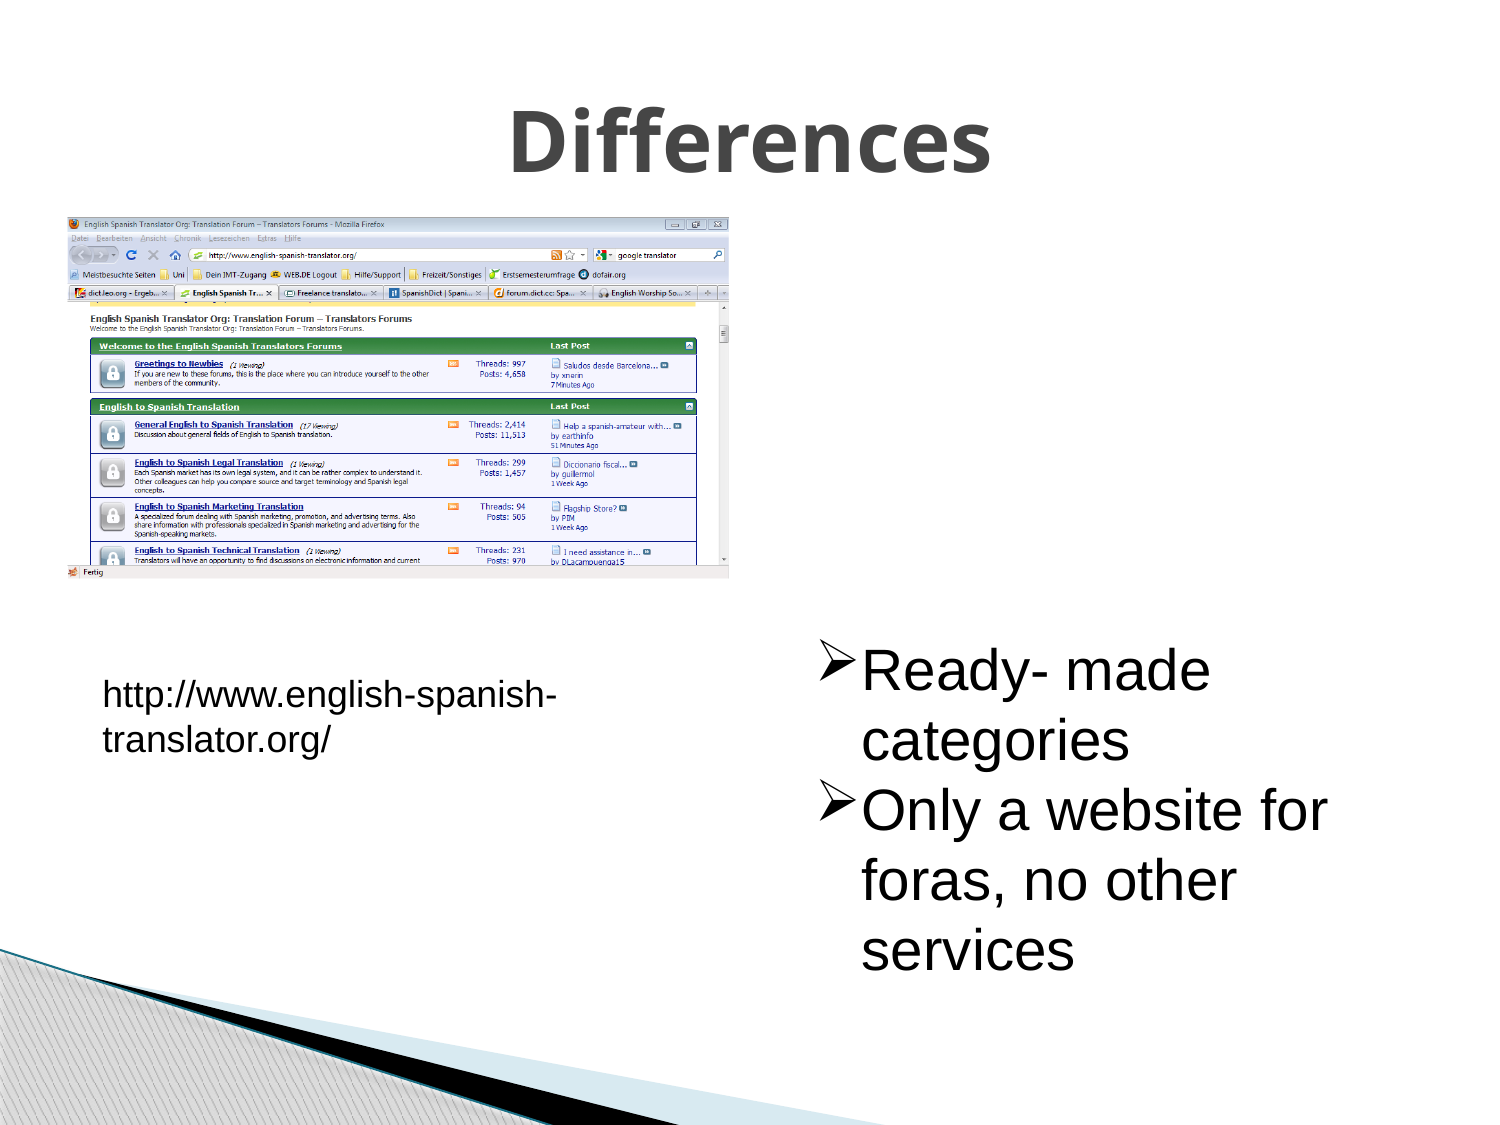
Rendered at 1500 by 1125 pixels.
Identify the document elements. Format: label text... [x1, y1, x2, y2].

text_box http://www.english-spanish-translator.org/ [87, 662, 738, 768]
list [62, 212, 734, 585]
title Differences [75, 45, 1425, 233]
text_box Ready- made categories Only a website for foras, no other services [800, 624, 1450, 990]
